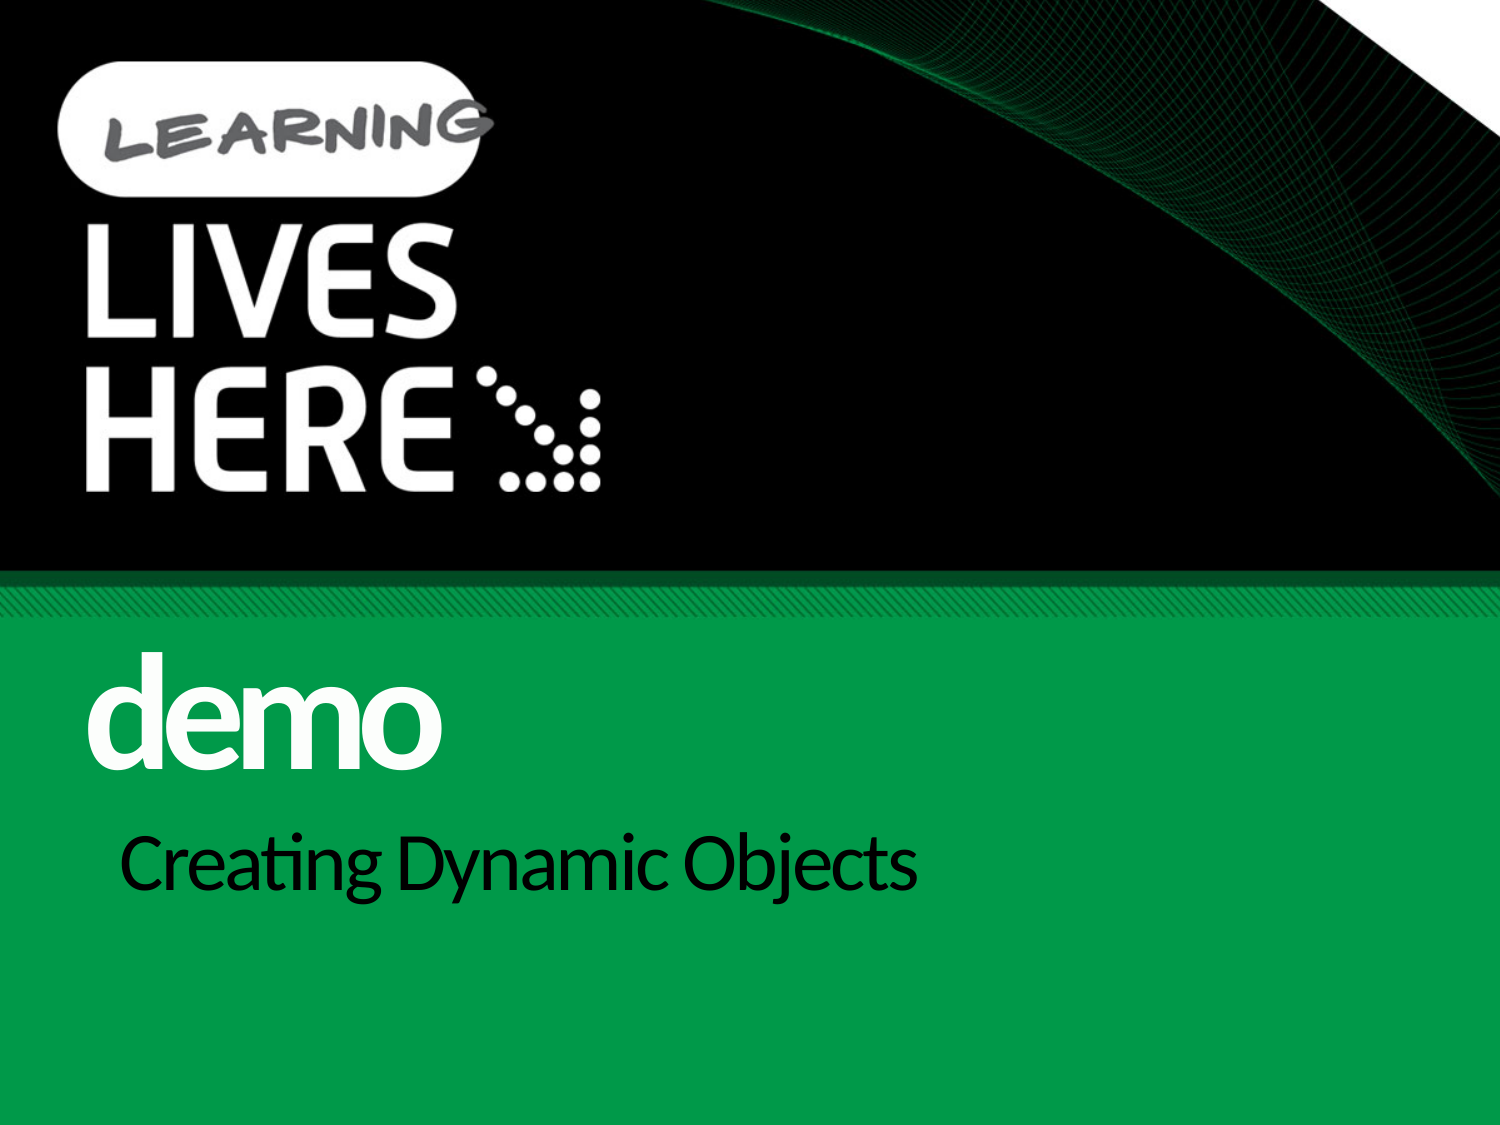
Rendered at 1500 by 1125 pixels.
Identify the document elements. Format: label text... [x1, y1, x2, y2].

list demo [83, 625, 1344, 800]
picture [0, 0, 1500, 1125]
title Creating Dynamic Objects [119, 818, 1375, 943]
